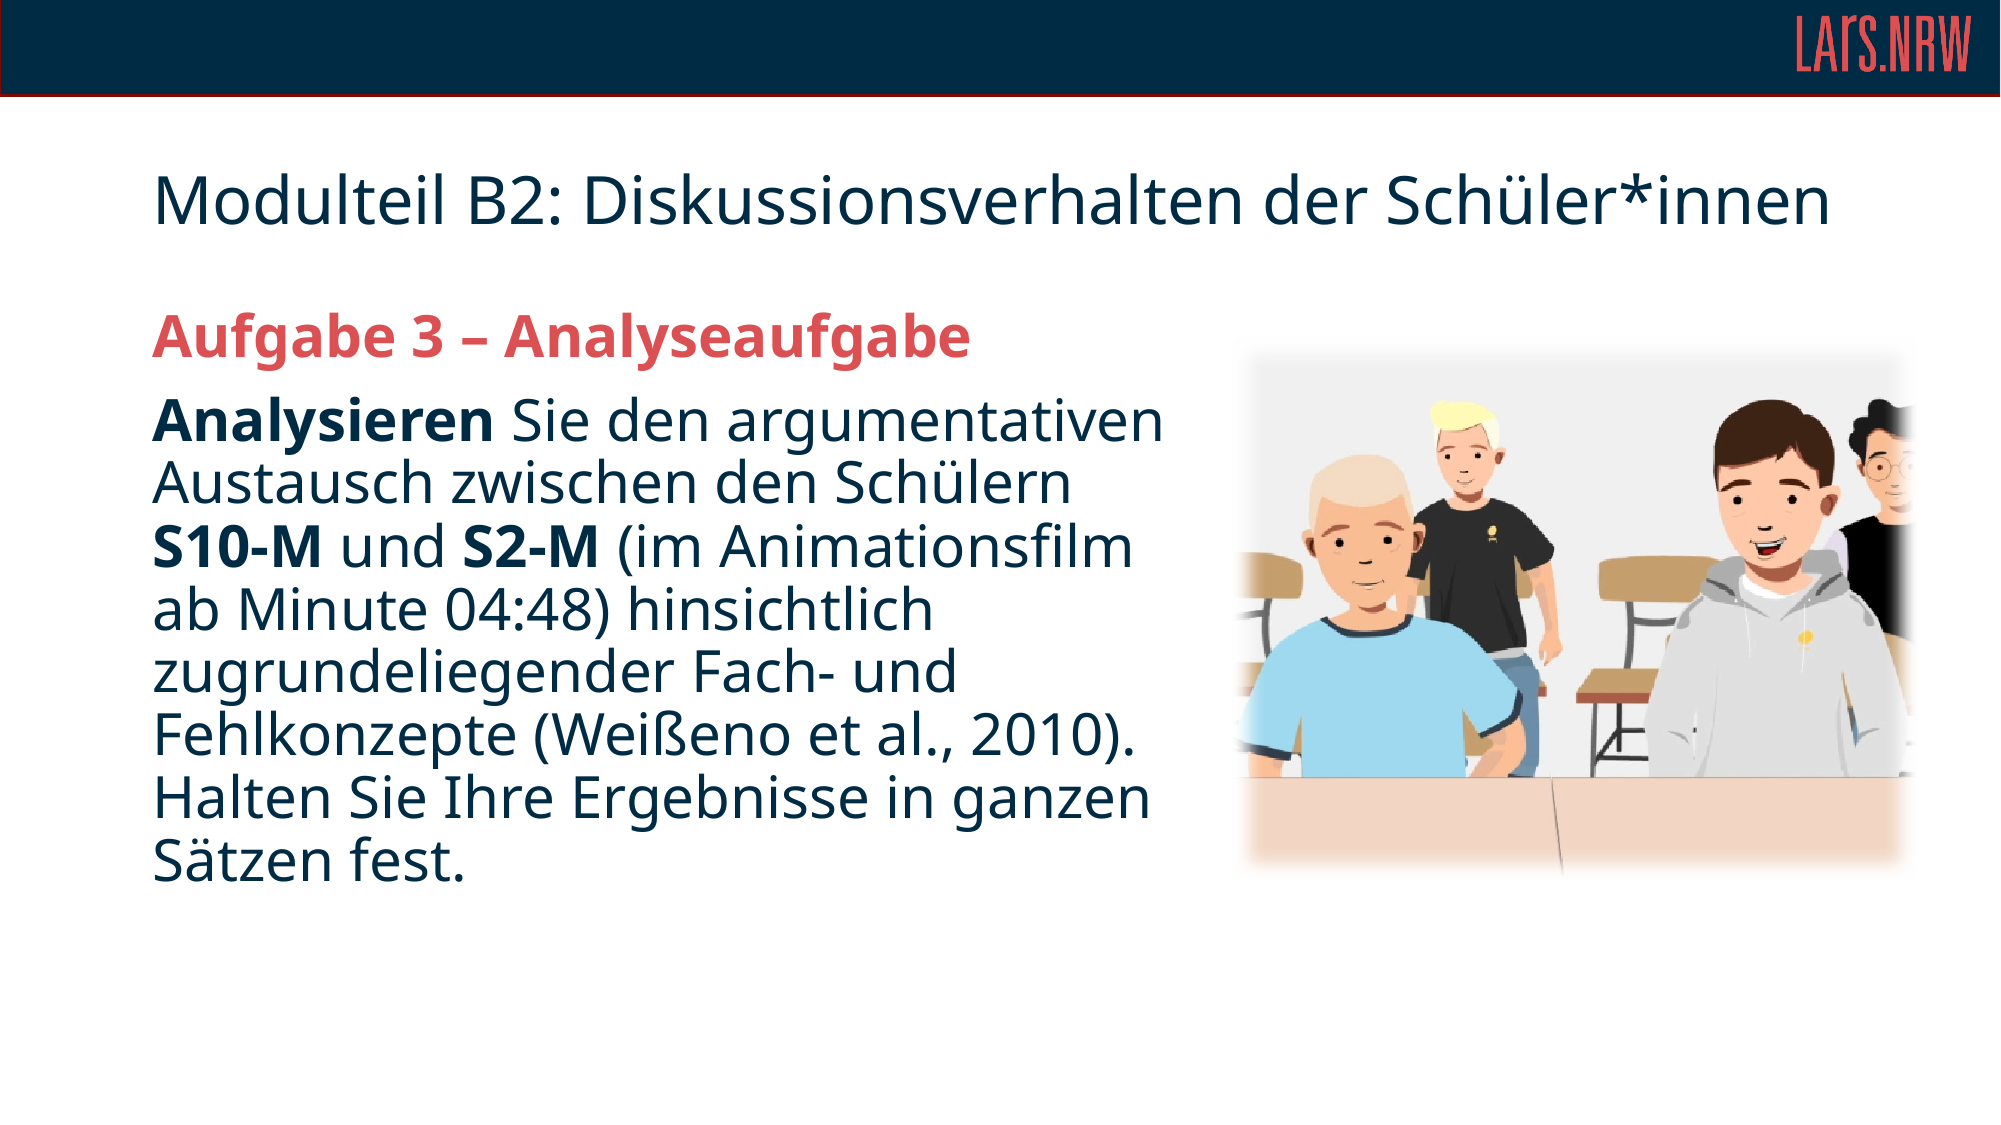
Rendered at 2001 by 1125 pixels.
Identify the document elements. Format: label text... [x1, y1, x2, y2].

list Aufgabe 3 – Analyseaufgabe Analysieren Sie den argumentativen Austausch zwischen den Schülern S10-M und S2-M (im Animationsfilm ab Minute 04:48) hinsichtlich zugrundeliegender Fach- und Fehlkonzepte (Weißeno et al., 2010). Halten Sie Ihre Ergebnisse in ganzen Sätzen fest. [137, 299, 1208, 1014]
picture [1779, 3, 1977, 86]
picture [1231, 336, 1918, 881]
title Modulteil B2: Diskussionsverhalten der Schüler*innen [137, 128, 1863, 278]
